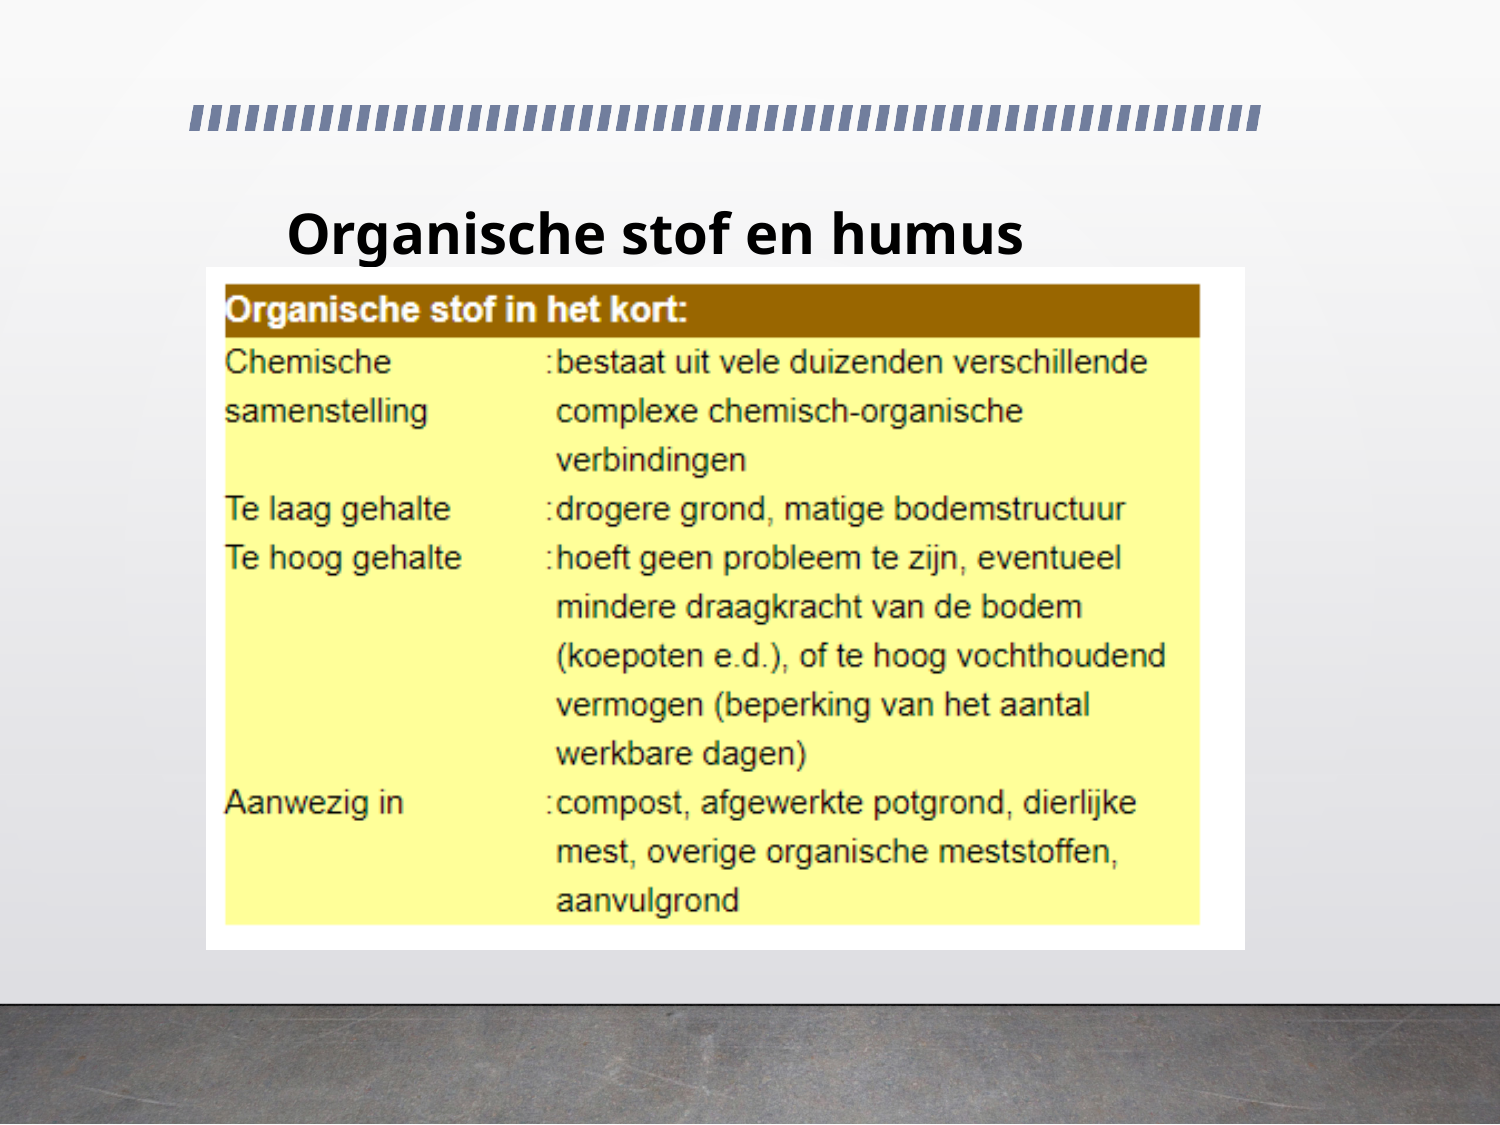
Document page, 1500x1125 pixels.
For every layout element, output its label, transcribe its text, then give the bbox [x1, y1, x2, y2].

picture [206, 266, 1245, 950]
title Organische stof en humus [112, 125, 1199, 268]
picture [0, 1004, 1500, 1124]
